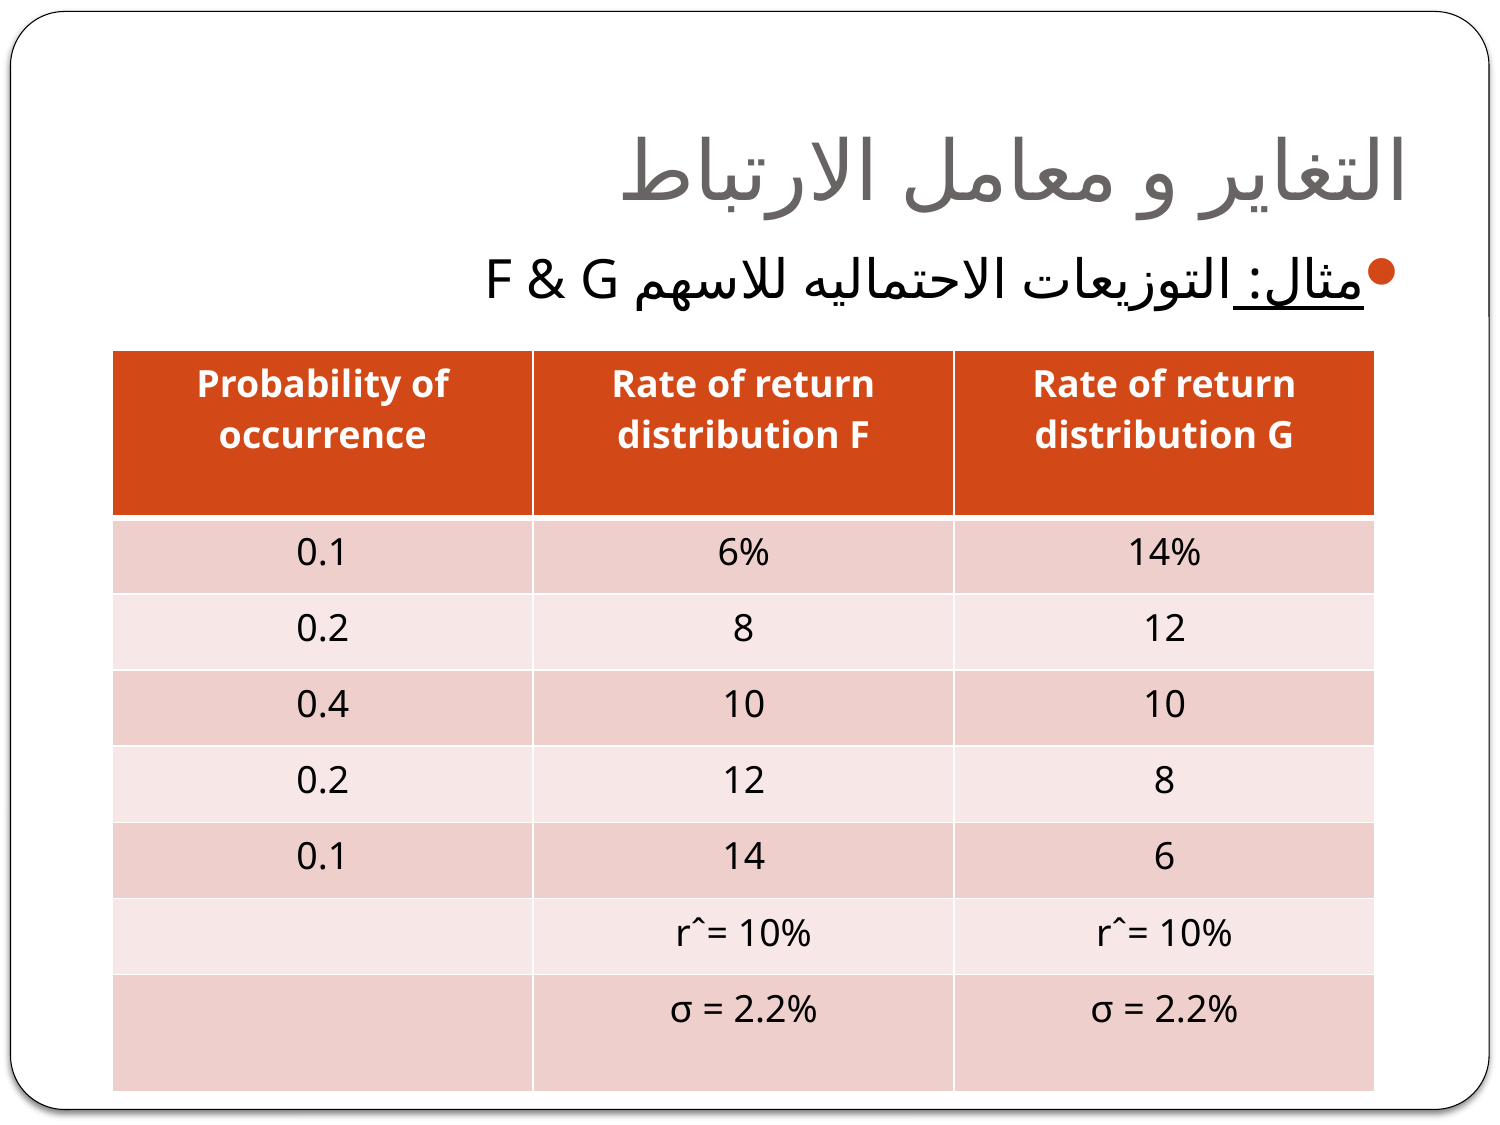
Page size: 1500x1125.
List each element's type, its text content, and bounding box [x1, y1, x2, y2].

table_cell 6 [955, 823, 1374, 898]
table_cell 14 [534, 823, 953, 898]
table_cell 0.1 [113, 823, 532, 898]
table_cell 0.1 [113, 521, 532, 593]
list مثال: التوزيعات الاحتماليه للاسهم F & G [150, 237, 1425, 988]
table_cell 10 [955, 671, 1374, 745]
table_cell σ = 2.2% [534, 975, 953, 1091]
table_cell 12 [955, 595, 1374, 669]
table_cell 0.2 [113, 595, 532, 669]
table_header Probability of occurrence [113, 351, 532, 515]
table_cell 6% [534, 521, 953, 593]
table_cell rˆ= 10% [955, 899, 1374, 974]
table_cell σ = 2.2% [955, 975, 1374, 1091]
table_cell 8 [955, 747, 1374, 822]
table_cell 14% [955, 521, 1374, 593]
table_header Rate of return distribution G [955, 351, 1374, 515]
title التغاير و معامل الارتباط [150, 45, 1425, 233]
table_cell 10 [534, 671, 953, 745]
table_cell 0.2 [113, 747, 532, 822]
table_cell 12 [534, 747, 953, 822]
table_cell rˆ= 10% [534, 899, 953, 974]
table_cell 8 [534, 595, 953, 669]
table_header Rate of return distribution F [534, 351, 953, 515]
table_cell [113, 975, 532, 1091]
table_cell 0.4 [113, 671, 532, 745]
table_cell [113, 899, 532, 974]
